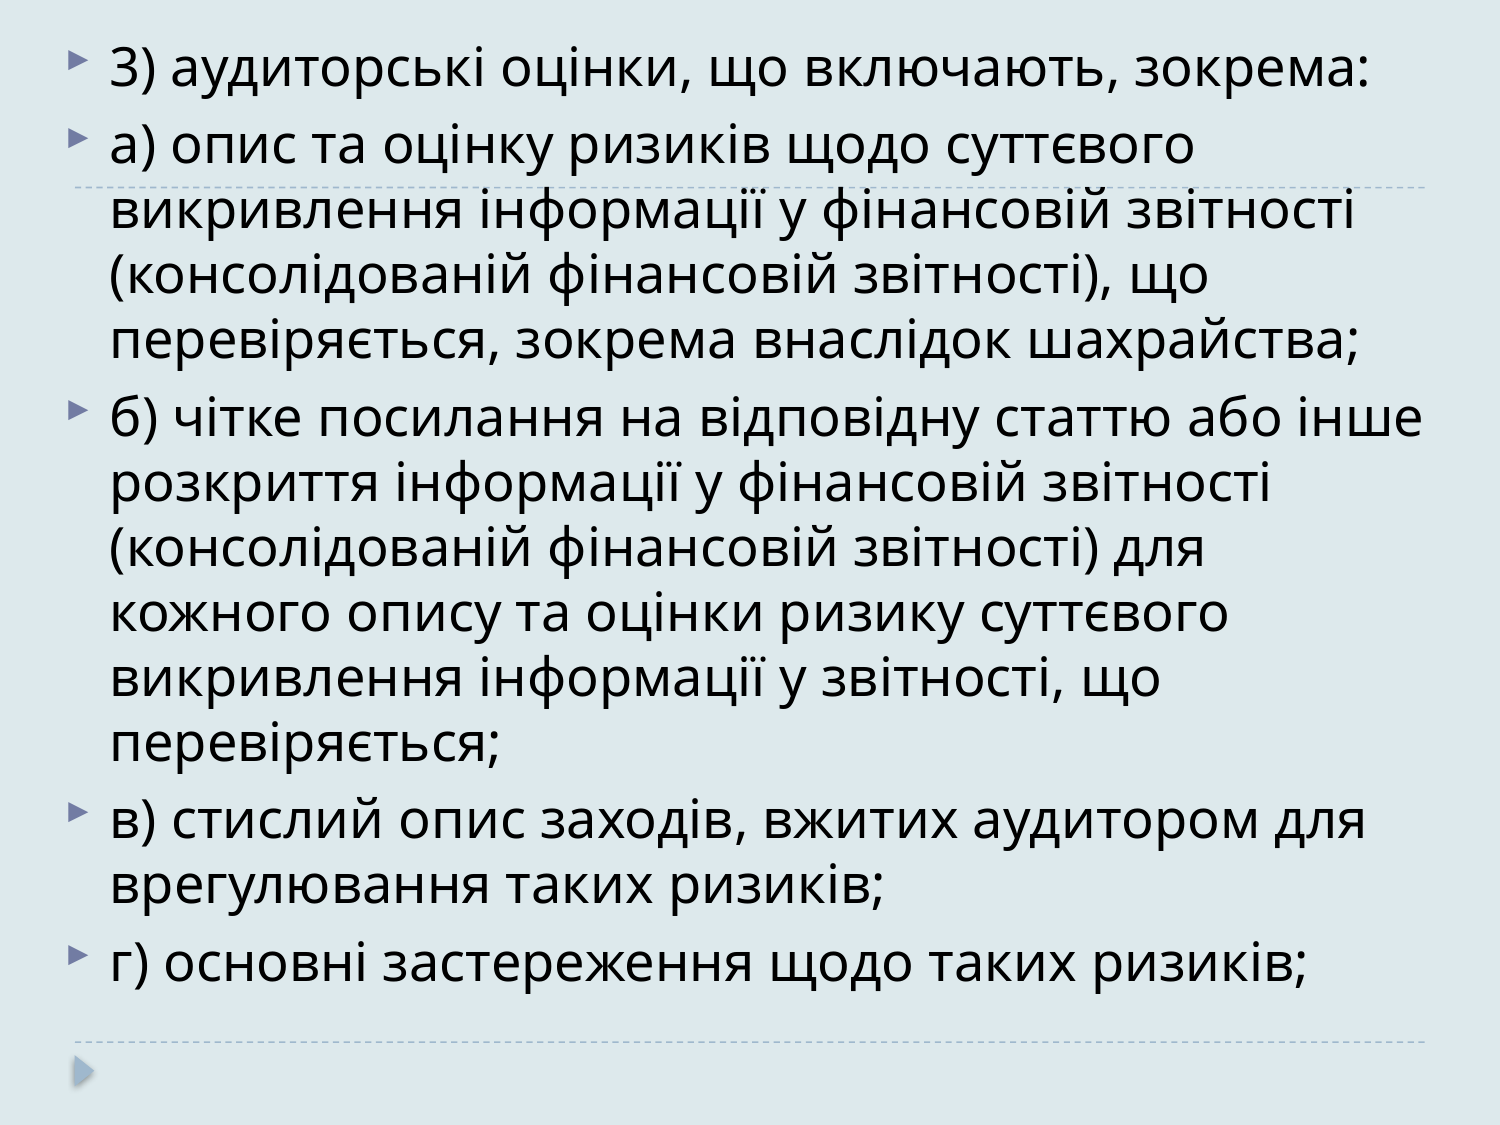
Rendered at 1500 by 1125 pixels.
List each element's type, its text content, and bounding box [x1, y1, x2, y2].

list 3) аудиторські оцінки, що включають, зокрема: а) опис та оцінку ризиків щодо суттєвого викривлення інформації у фінансовій звітності (консолідованій фінансовій звітності), що перевіряється, зокрема внаслідок шахрайства; б) чітке посилання на відповідну статтю або інше розкриття інформації у фінансовій звітності (консолідованій фінансовій звітності) для кожного опису та оцінки ризику суттєвого викривлення інформації у звітності, що перевіряється; в) стислий опис заходів, вжитих аудитором для врегулювання таких ризиків; г) основні застереження щодо таких ризиків; [50, 24, 1450, 1050]
